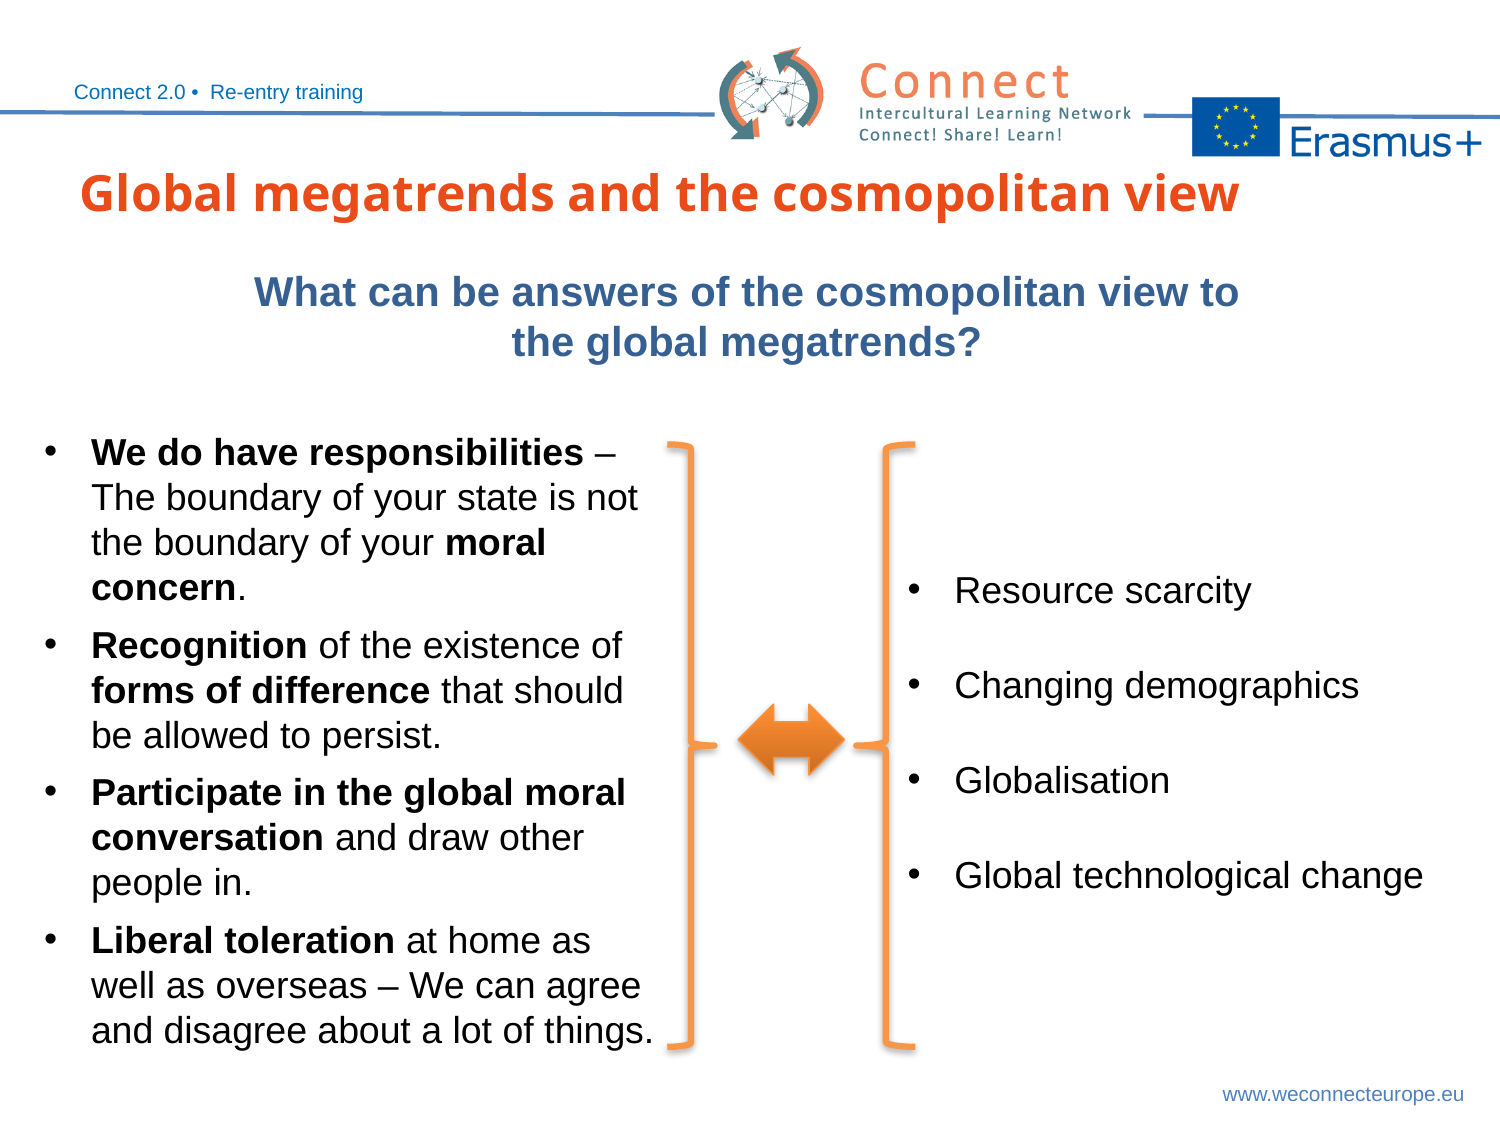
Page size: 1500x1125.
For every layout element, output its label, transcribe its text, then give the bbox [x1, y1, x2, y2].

text_box [737, 703, 845, 776]
text_box Global megatrends and the cosmopolitan view [64, 153, 1317, 229]
picture [714, 42, 1144, 153]
text_box We do have responsibilities – The boundary of your state is not the boundary of your moral concern. Recognition of the existence of forms of difference that should be allowed to persist. Participate in the global moral conversation and draw other people in. Liberal toleration at home as well as overseas – We can agree and disagree about a lot of things. [29, 420, 680, 1058]
text_box [853, 441, 916, 1050]
picture [1175, 80, 1498, 173]
text_box What can be answers of the cosmopolitan view to the global megatrends? [224, 257, 1270, 373]
text_box [667, 441, 718, 1050]
text_box Resource scarcity Changing demographics Globalisation Global technological change [920, 559, 1448, 904]
